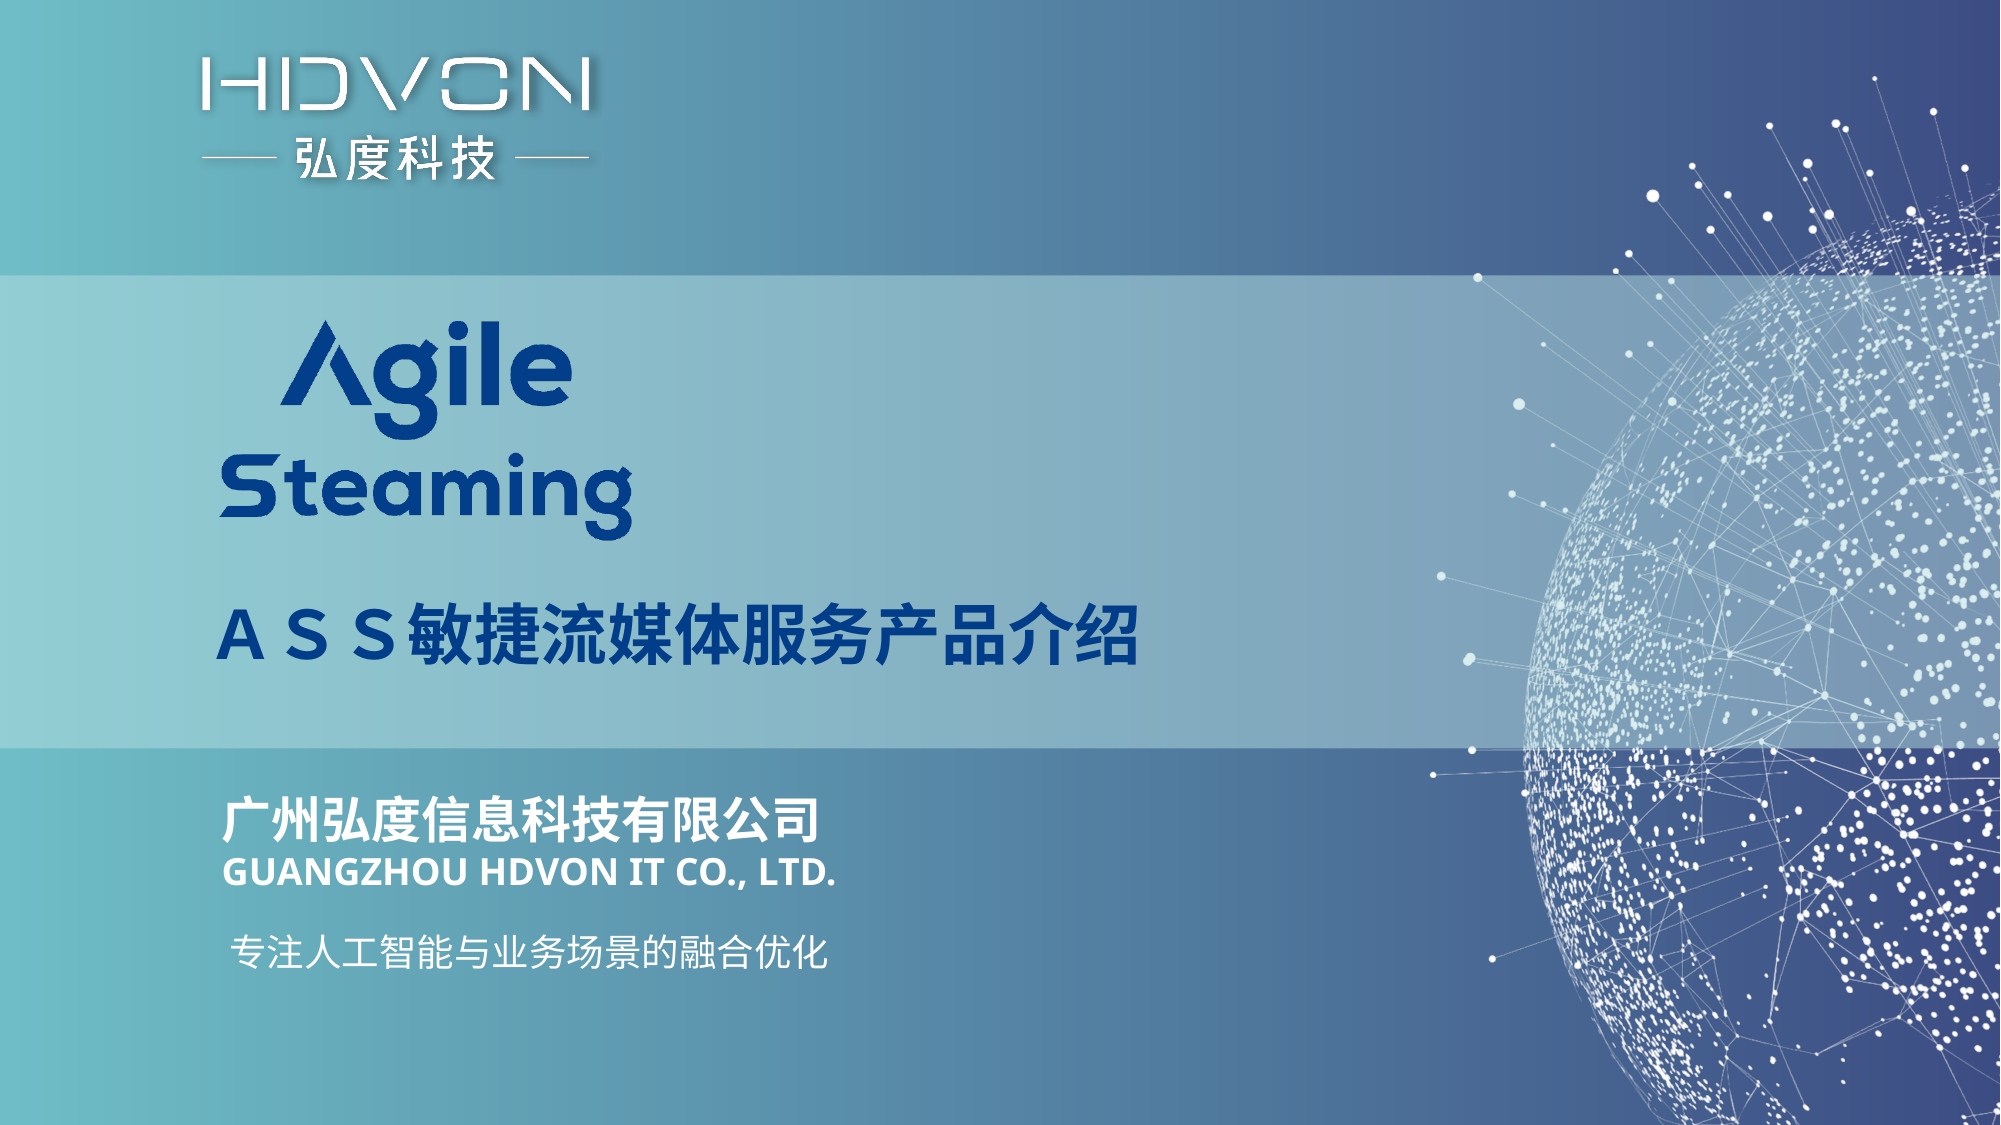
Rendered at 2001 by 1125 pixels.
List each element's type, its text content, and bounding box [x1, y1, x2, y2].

picture [1331, 0, 2001, 1125]
text_box ＡＳＳ敏捷流媒体服务产品介绍 [192, 585, 1157, 681]
text_box [0, 275, 2000, 749]
text_box 专注人工智能与业务场景的融合优化 [214, 921, 845, 981]
picture [202, 57, 589, 180]
text_box 广州弘度信息科技有限公司 GUANGZHOU HDVON IT CO., LTD. [206, 780, 853, 901]
picture [202, 207, 649, 654]
